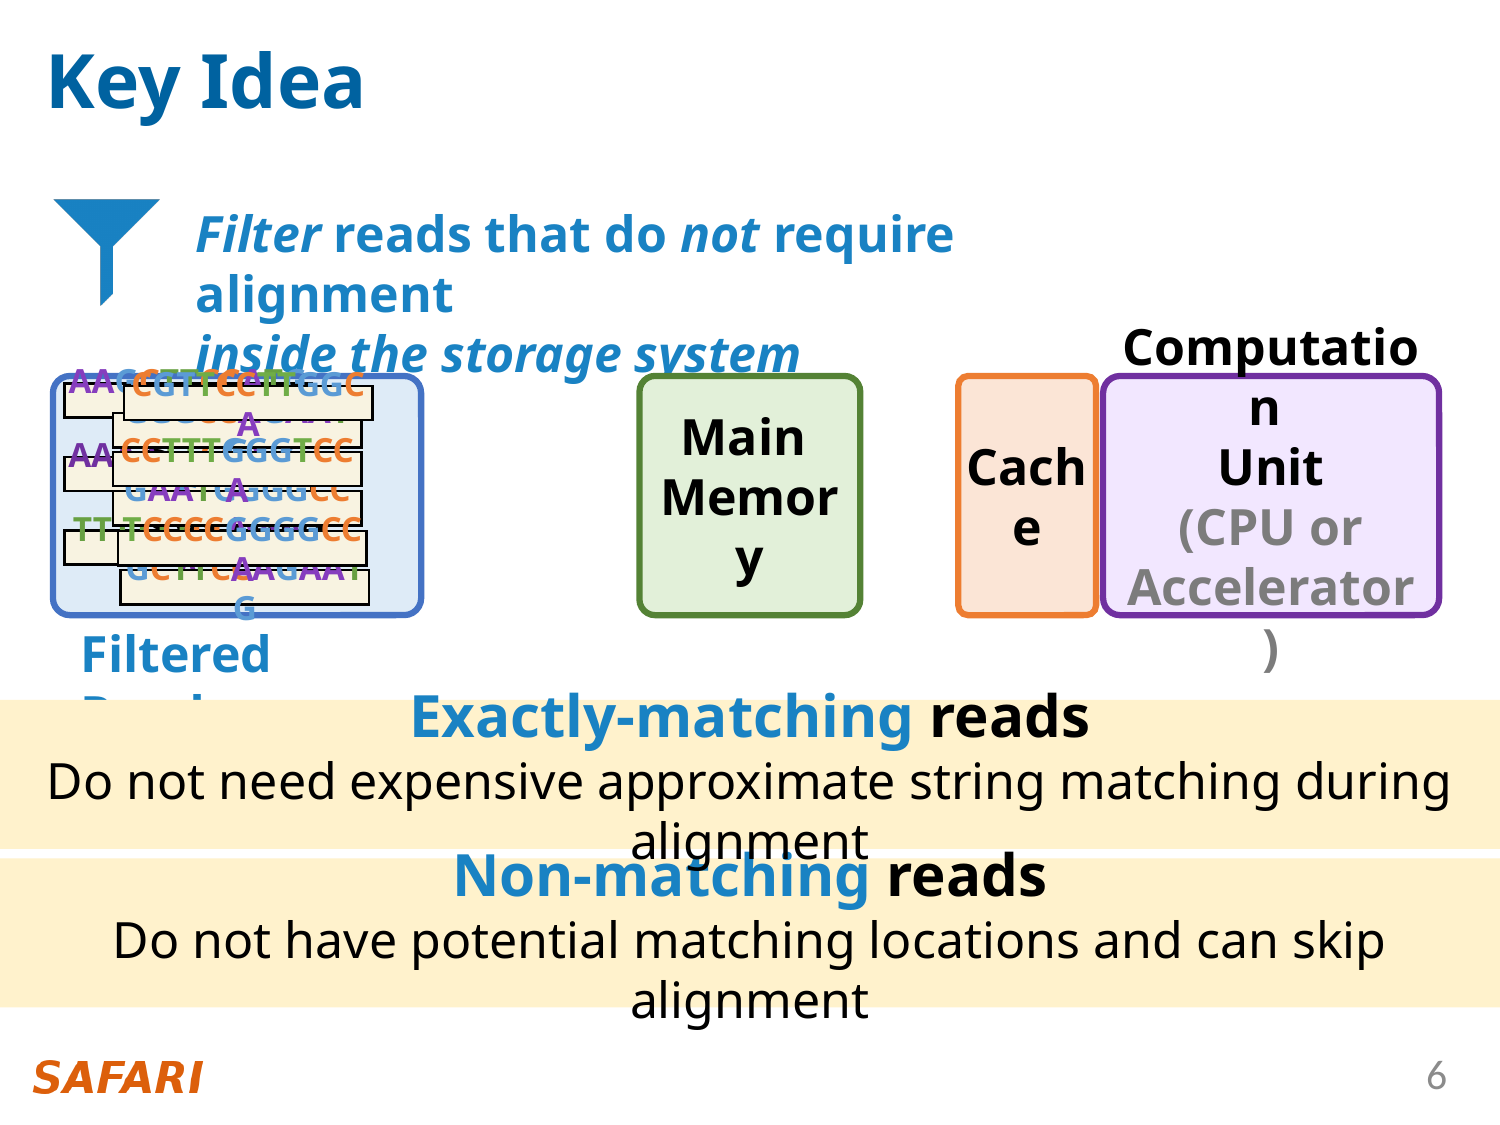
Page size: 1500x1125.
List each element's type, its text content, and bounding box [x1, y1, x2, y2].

text_box GCTTCCAGAATG [120, 569, 370, 605]
picture [31, 177, 182, 328]
text_box Computation Unit (CPU or Accelerator) [1102, 374, 1441, 617]
title Key Idea [31, 15, 1475, 143]
text_box TTTTTTCCAAAA [63, 530, 117, 566]
text_box AAGCTTCCATGG [63, 382, 312, 418]
text_box Cache [957, 374, 1098, 617]
text_box AAAATTCCATGG [63, 456, 312, 492]
text_box GAATGGGGCCA [112, 490, 362, 526]
text_box Filtered Reads [65, 615, 408, 699]
text_box TCCCCGGGGCCA [117, 530, 368, 566]
text_box CGTTCCTTGGCA [123, 385, 373, 421]
text_box GGGCCAGAATG [112, 412, 362, 448]
text_box Non-matching reads Do not have potential matching locations and can skip alignment [0, 857, 1500, 1009]
text_box CCTTTGGGTCCA [112, 451, 362, 487]
text_box Storage System [51, 374, 423, 616]
text_box Exactly-matching reads Do not need expensive approximate string matching during alignment [0, 699, 1500, 850]
text_box Filter reads that do not require alignment inside the storage system [181, 195, 1097, 391]
picture [31, 1051, 209, 1104]
text_box Main Memory [638, 374, 862, 617]
